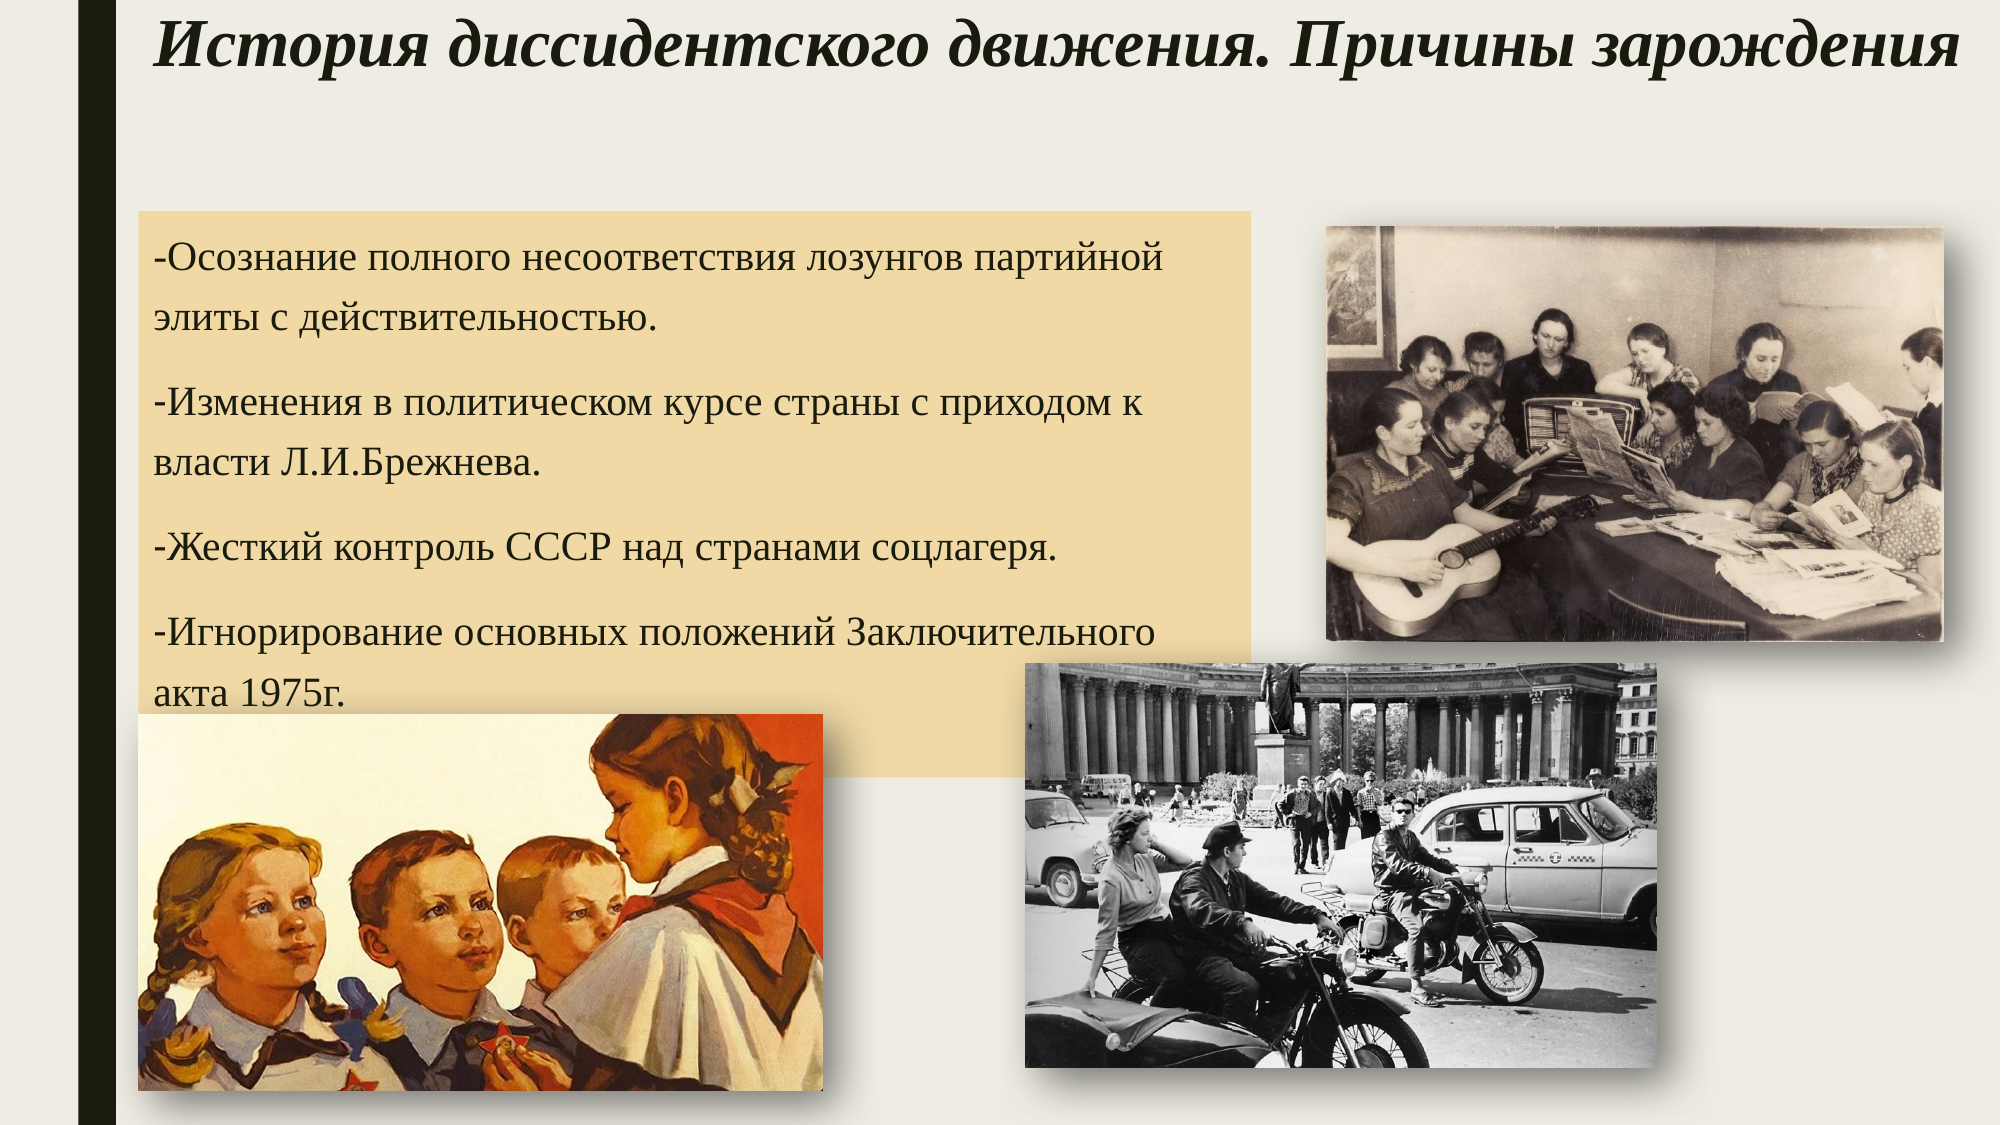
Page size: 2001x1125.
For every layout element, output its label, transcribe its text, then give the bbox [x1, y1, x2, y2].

picture [1025, 663, 1657, 1068]
picture [138, 714, 823, 1091]
picture [1326, 226, 1945, 642]
list -Осознание полного несоответствия лозунгов партийной элиты с действительностью. Изменения в политическом курсе страны с приходом к власти Л.И.Брежнева. Жесткий контроль СССР над странами соцлагеря. Игнорирование основных положений Заключительного акта 1975г. [138, 211, 1252, 778]
title История диссидентского движения. Причины зарождения [116, 0, 2000, 213]
